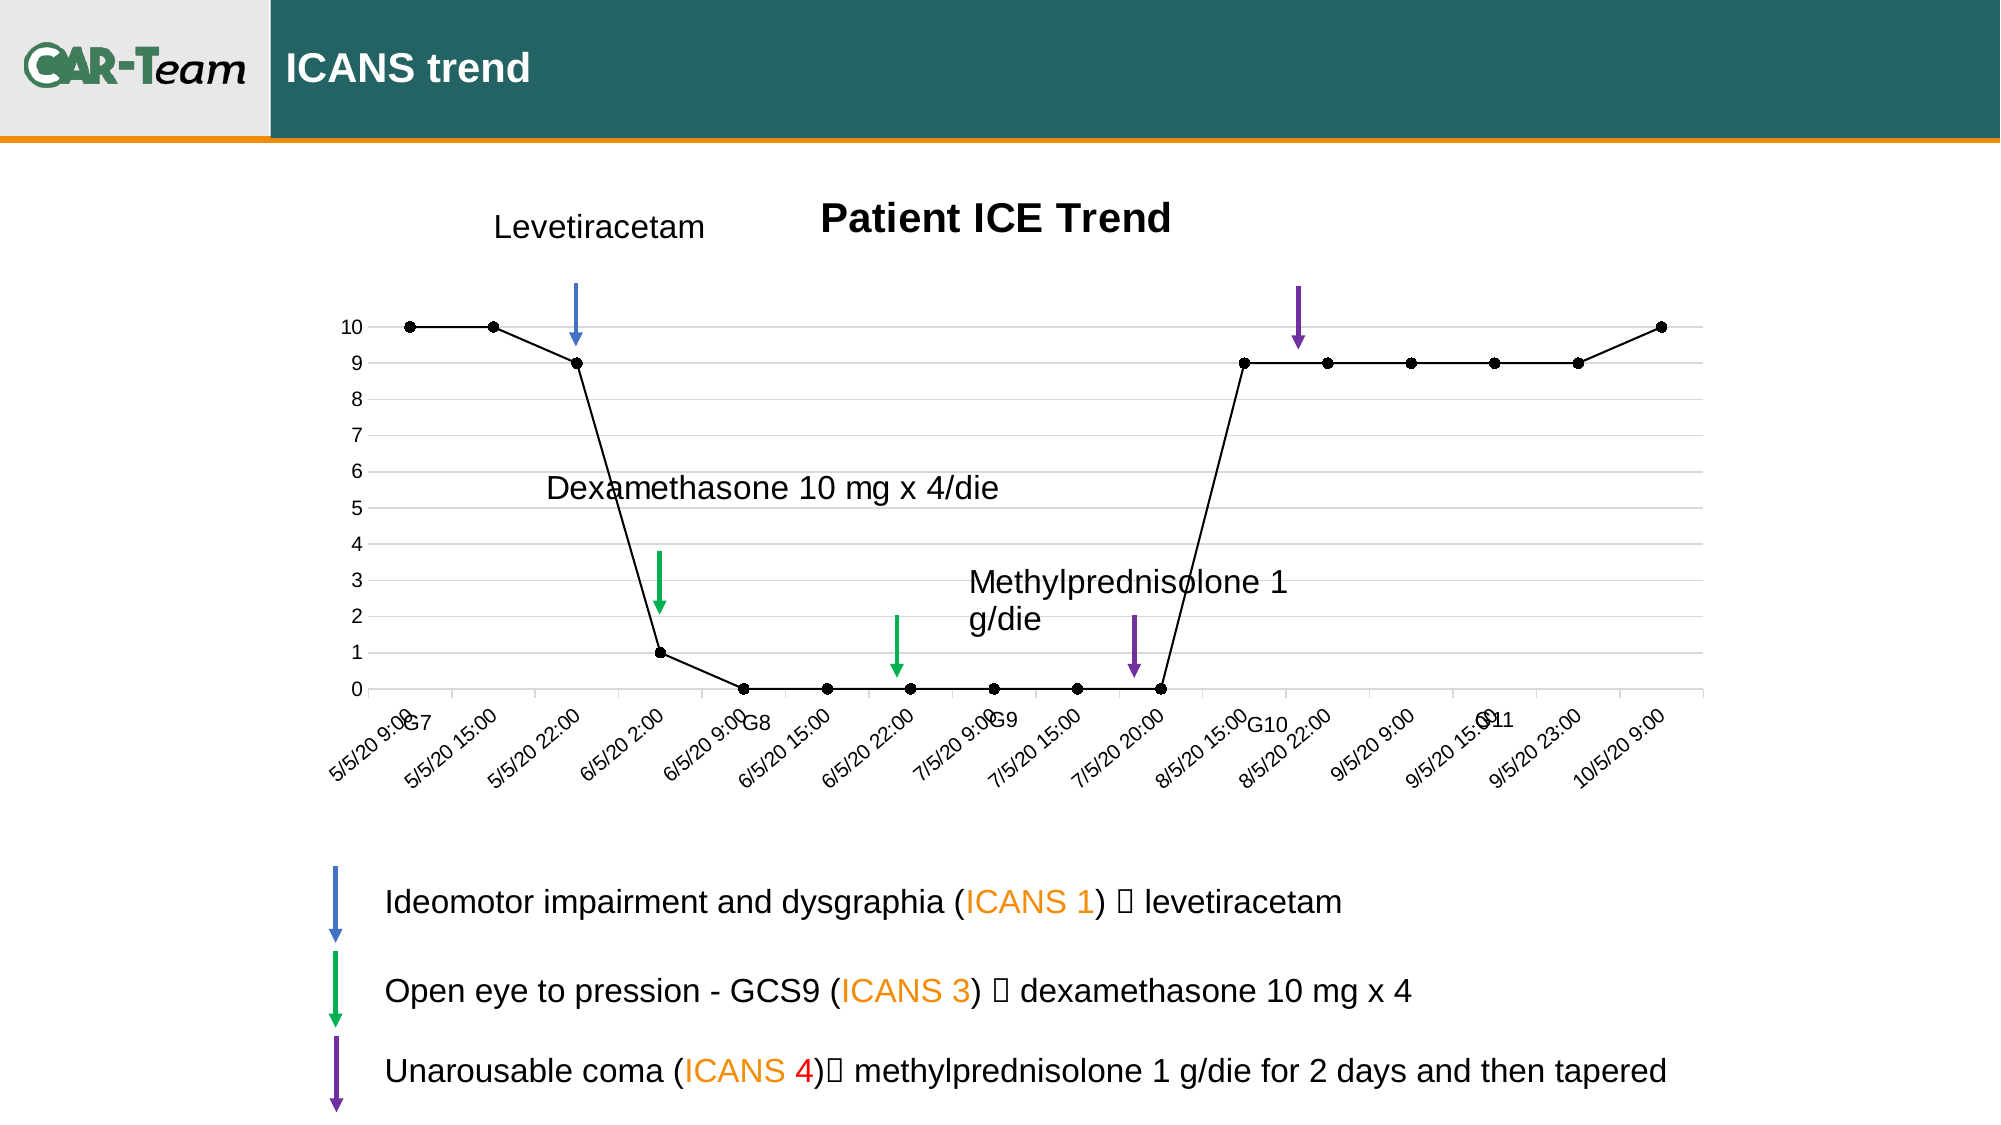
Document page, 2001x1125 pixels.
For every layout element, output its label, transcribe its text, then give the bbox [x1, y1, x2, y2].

picture [24, 42, 245, 88]
text_box Ideomotor impairment and dysgraphia (ICANS 1)  levetiracetam [354, 864, 1942, 935]
text_box Open eye to pression - GCS9 (ICANS 3)  dexamethasone 10 mg x 4 [354, 953, 1819, 1024]
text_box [310, 182, 1731, 854]
title ICANS trend [270, 0, 1996, 139]
text_box Unarousable coma (ICANS 4) methylprednisolone 1 g/die for 2 days and then tapered [354, 1034, 1900, 1104]
